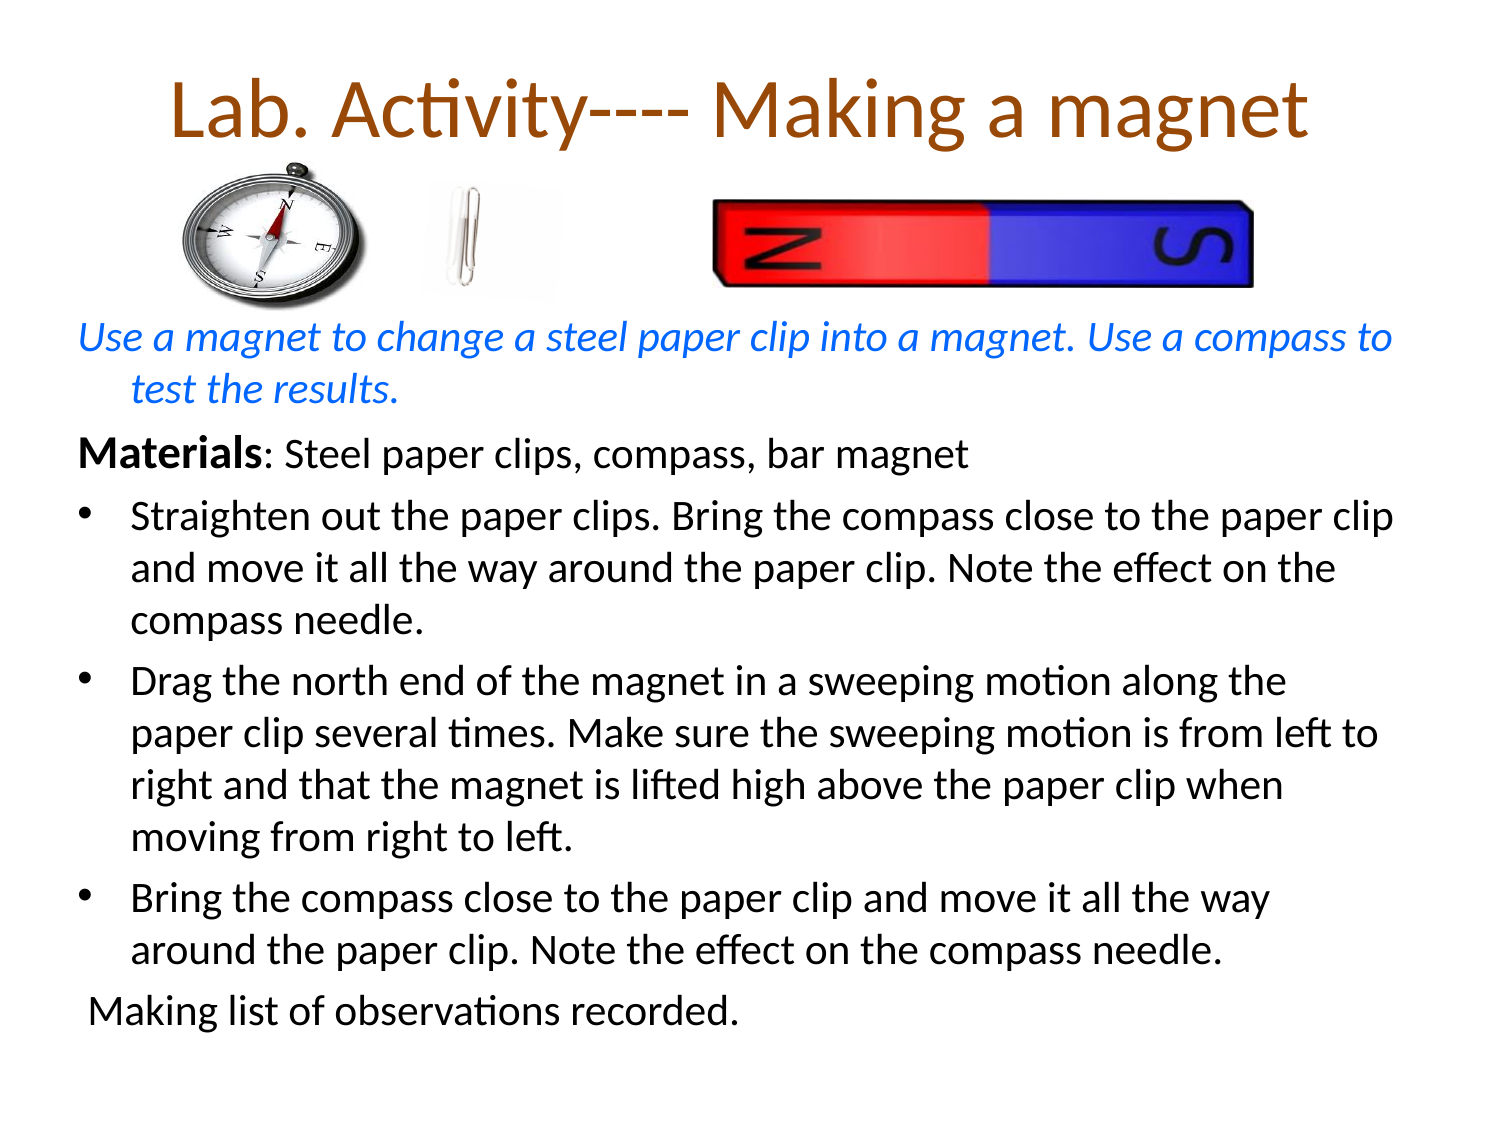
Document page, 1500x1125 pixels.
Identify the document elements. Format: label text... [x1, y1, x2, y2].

picture [713, 0, 1253, 515]
list Use a magnet to change a steel paper clip into a magnet. Use a compass to test the results. Materials: Steel paper clips, compass, bar magnet Straighten out the paper clips. Bring the compass close to the paper clip and move it all the way around the paper clip. Note the effect on the compass needle. Drag the north end of the magnet in a sweeping motion along the paper clip several times. Make sure the sweeping motion is from left to right and that the magnet is lifted high above the paper clip when moving from right to left. Bring the compass close to the paper clip and move it all the way around the paper clip. Note the effect on the compass needle. Making list of observations recorded. [62, 299, 1413, 1043]
title Lab. Activity---- Making a magnet [1031, 45, 1425, 163]
title Lab. Activity---- Making a magnet [75, 45, 933, 163]
picture [162, 149, 388, 313]
picture [422, 172, 564, 309]
